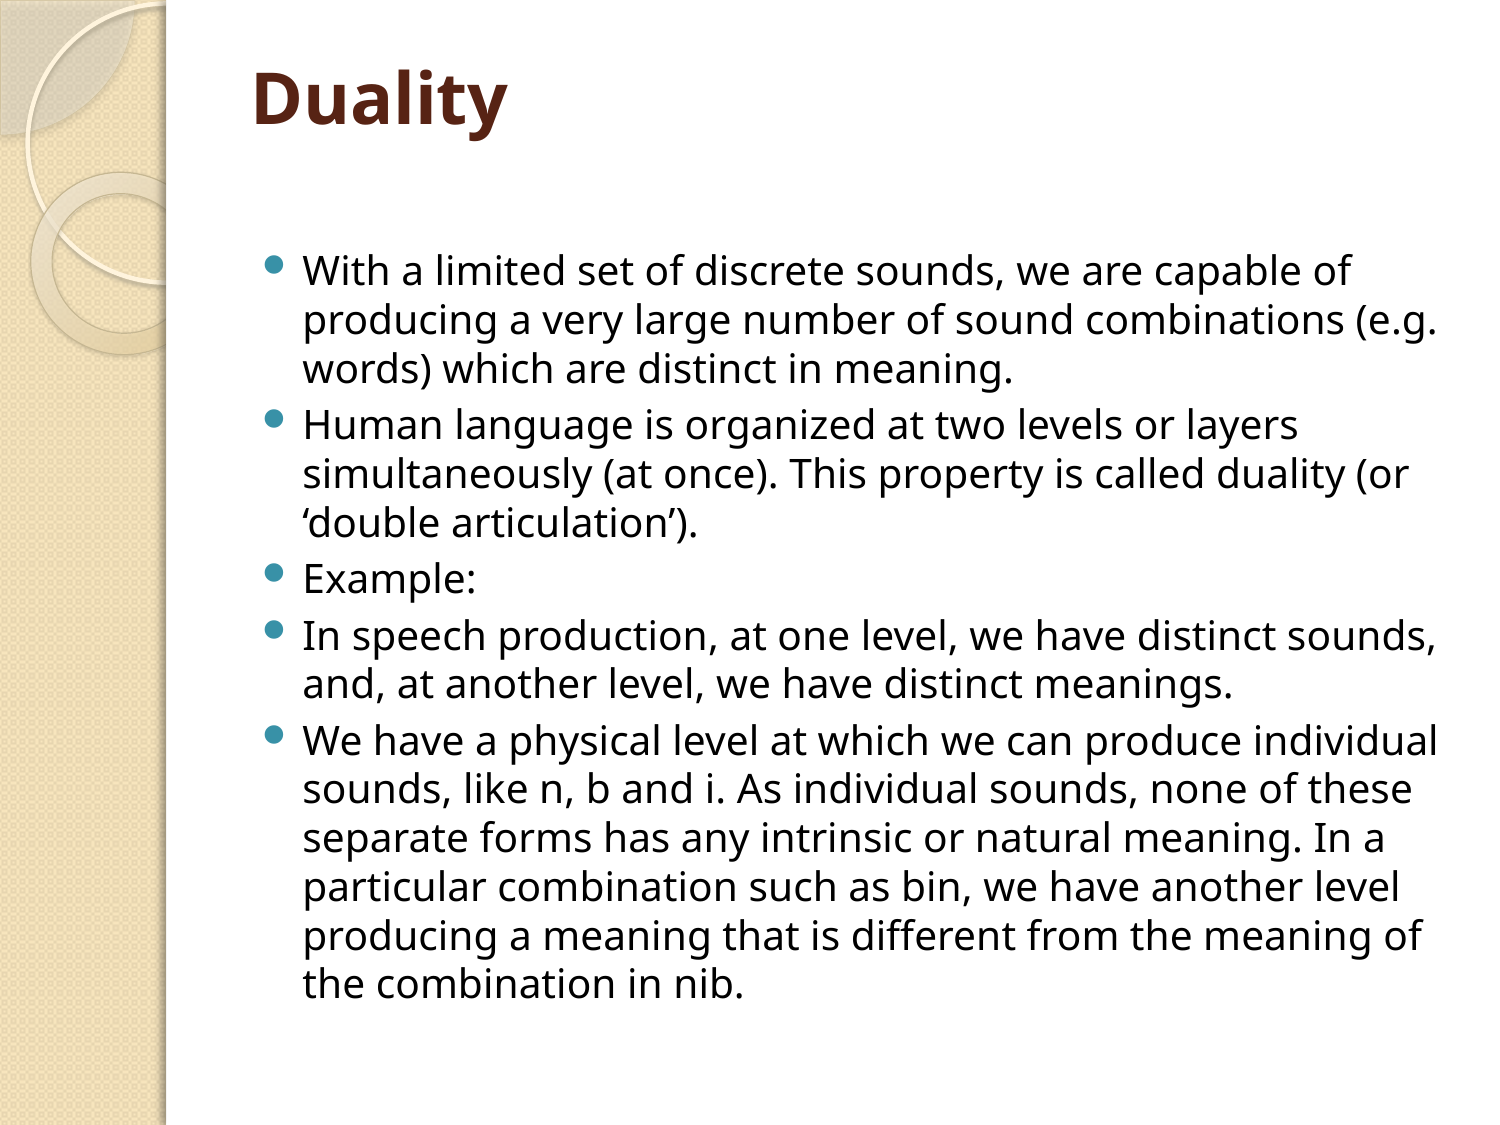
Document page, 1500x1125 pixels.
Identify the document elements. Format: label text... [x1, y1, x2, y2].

list With a limited set of discrete sounds, we are capable of producing a very large number of sound combinations (e.g. words) which are distinct in meaning. Human language is organized at two levels or layers simultaneously (at once). This property is called duality (or ‘double articulation’). Example: In speech production, at one level, we have distinct sounds, and, at another level, we have distinct meanings. We have a physical level at which we can produce individual sounds, like n, b and i. As individual sounds, none of these separate forms has any intrinsic or natural meaning. In a particular combination such as bin, we have another level producing a meaning that is different from the meaning of the combination in nib. [235, 237, 1466, 1025]
title Duality [235, 45, 1466, 233]
